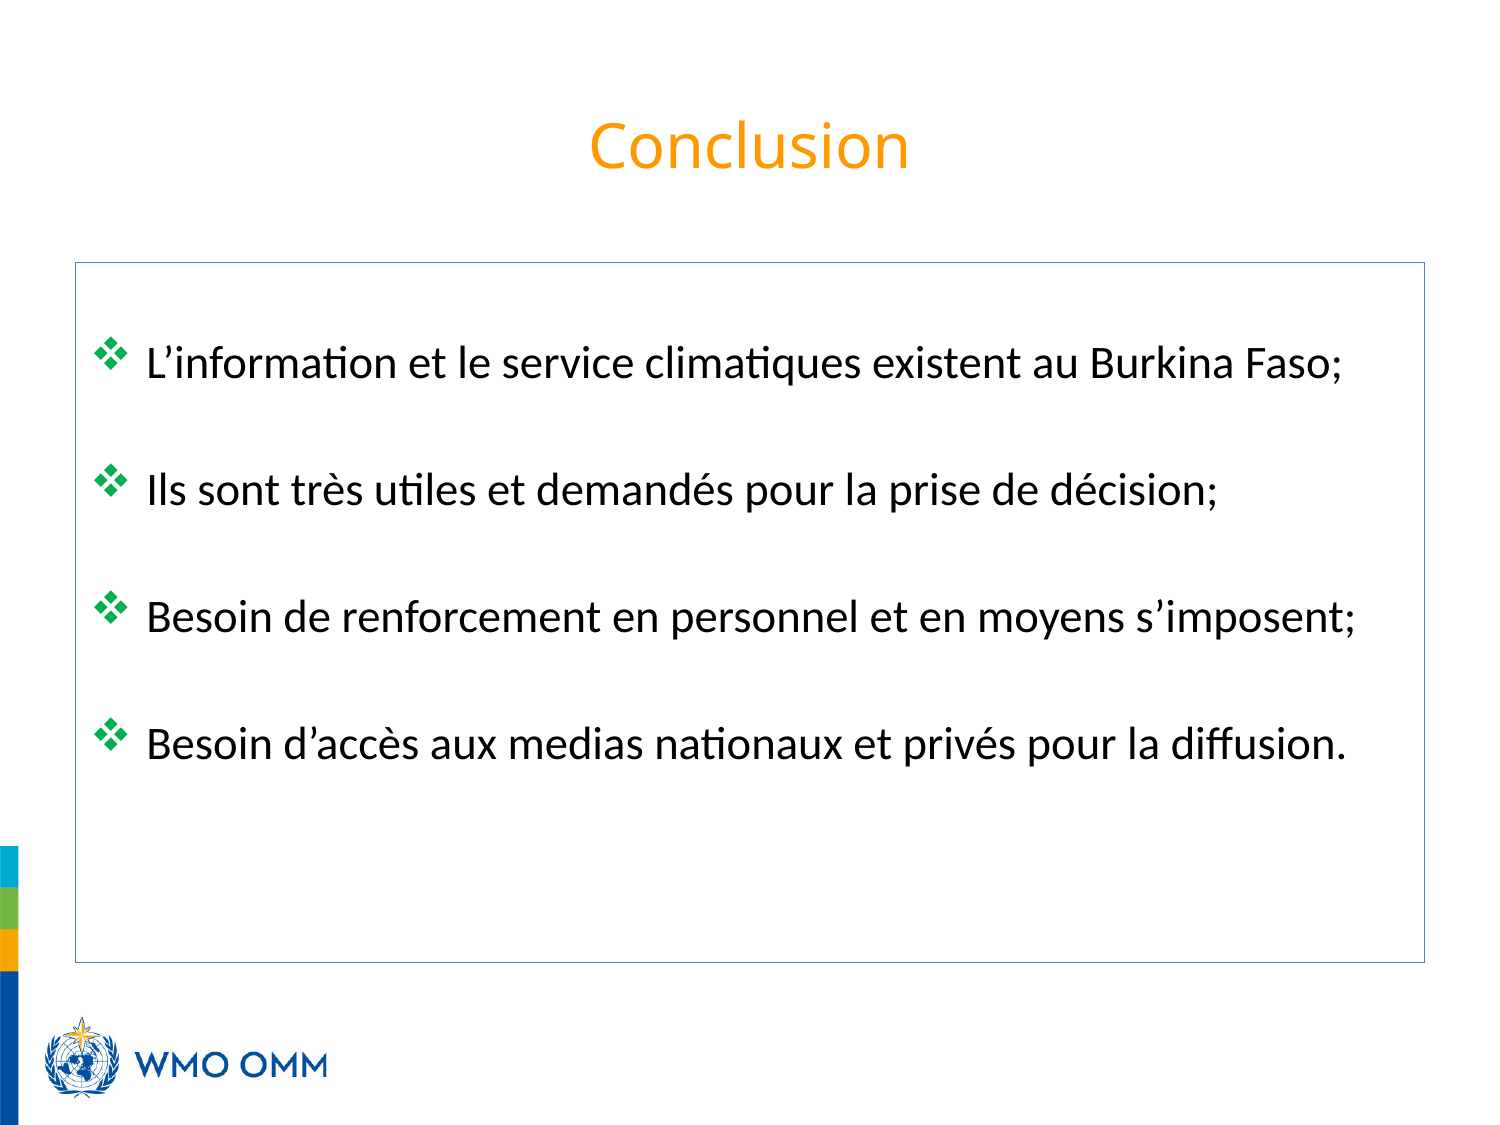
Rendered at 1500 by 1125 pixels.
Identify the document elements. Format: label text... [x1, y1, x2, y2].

picture [0, 845, 327, 1125]
list L’information et le service climatiques existent au Burkina Faso; Ils sont très utiles et demandés pour la prise de décision; Besoin de renforcement en personnel et en moyens s’imposent; Besoin d’accès aux medias nationaux et privés pour la diffusion. [75, 262, 1425, 963]
title Conclusion [75, 50, 1425, 238]
